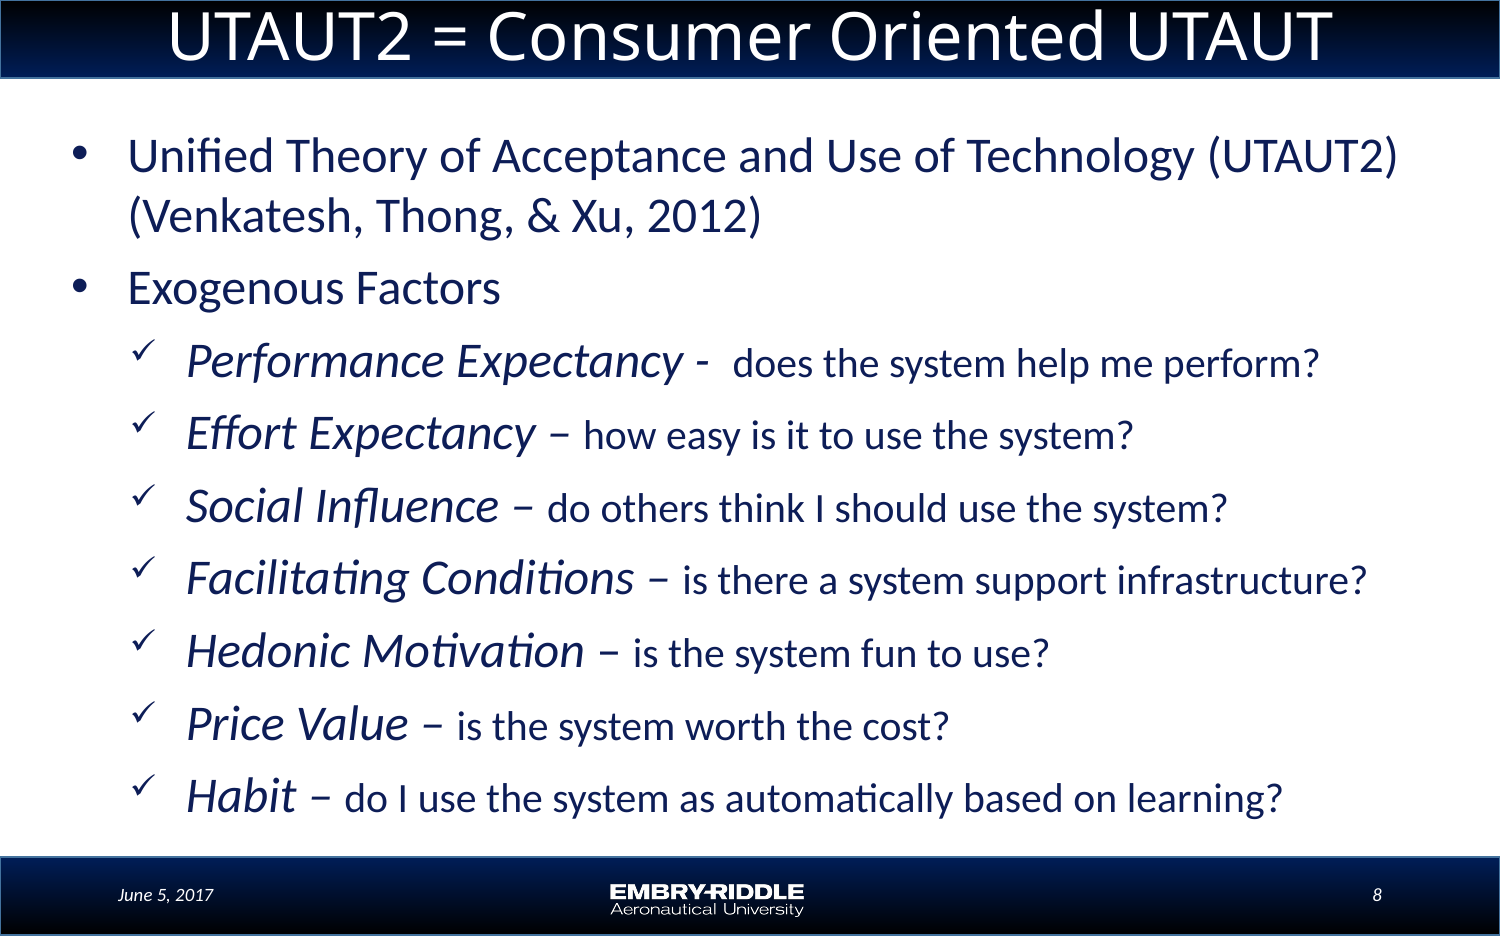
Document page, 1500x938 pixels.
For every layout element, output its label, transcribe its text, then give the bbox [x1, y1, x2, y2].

text_box Unified Theory of Acceptance and Use of Technology (UTAUT2) (Venkatesh, Thong, & Xu, 2012) Exogenous Factors Performance Expectancy - does the system help me perform? Effort Expectancy – how easy is it to use the system? Social Influence – do others think I should use the system? Facilitating Conditions – is there a system support infrastructure? Hedonic Motivation – is the system fun to use? Price Value – is the system worth the cost? Habit – do I use the system as automatically based on learning? [56, 114, 1445, 938]
text_box UTAUT2 = Consumer Oriented UTAUT [82, 0, 1419, 78]
